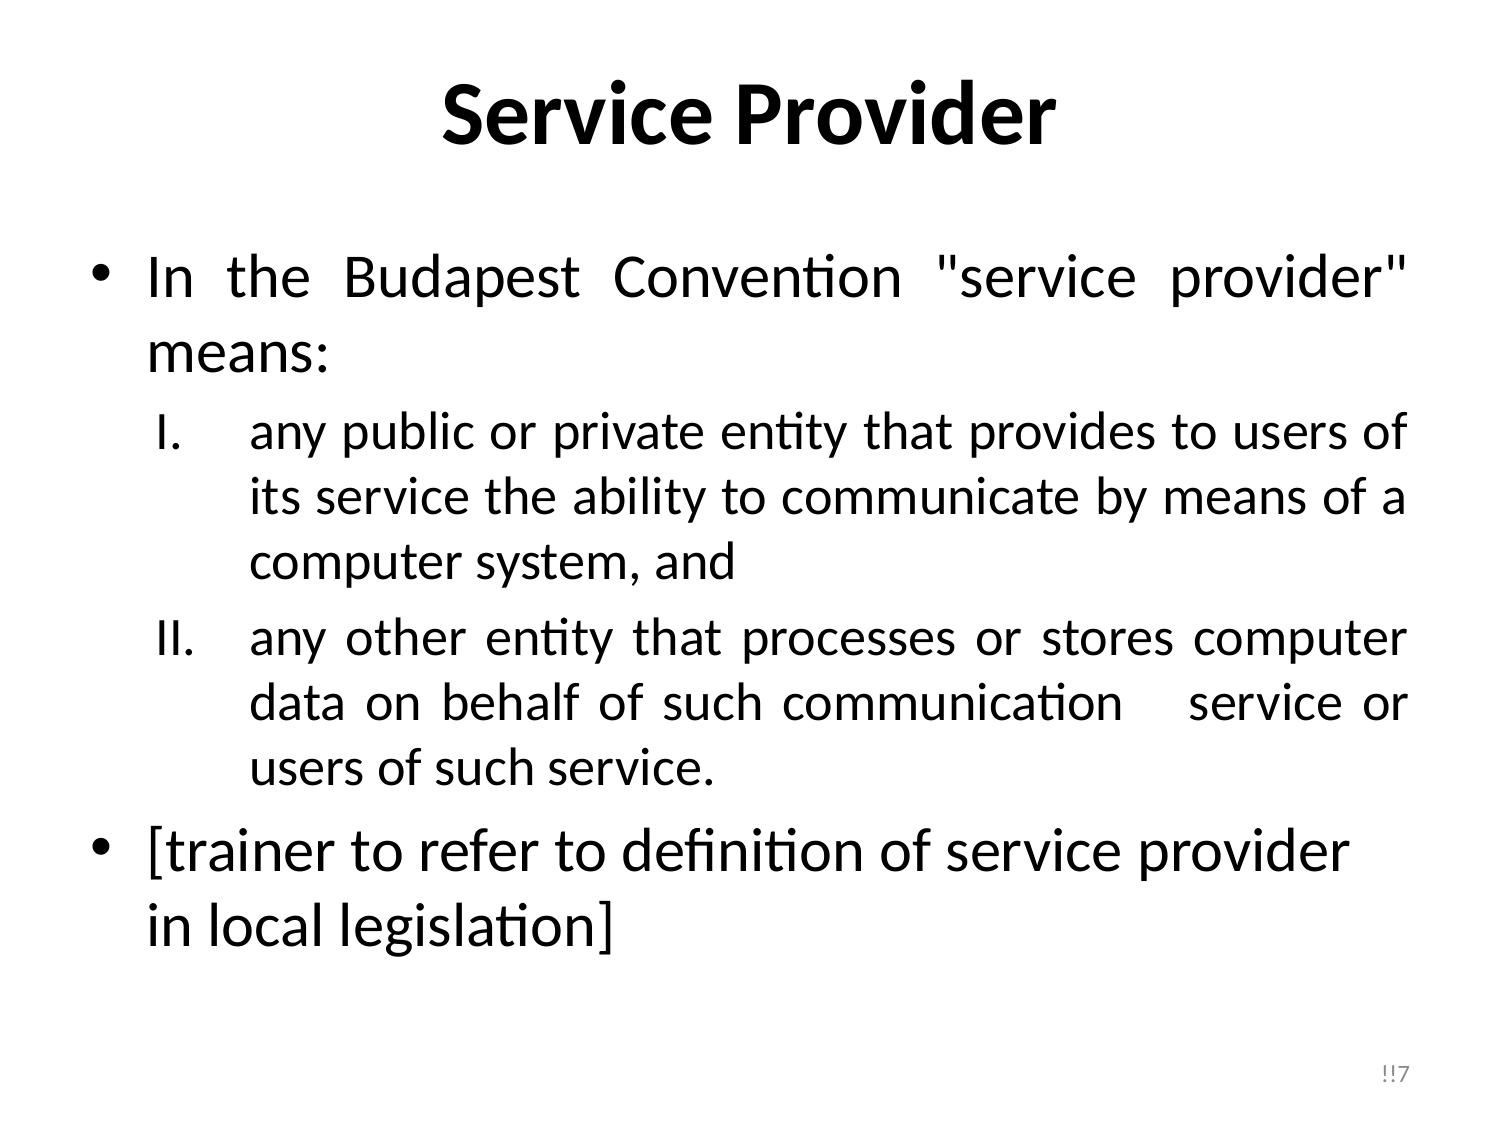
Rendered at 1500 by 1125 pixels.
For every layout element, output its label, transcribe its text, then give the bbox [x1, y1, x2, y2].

list In the Budapest Convention "service provider" means: any public or private entity that provides to users of its service the ability to communicate by means of a computer system, and any other entity that processes or stores computer data on behalf of such communication service or users of such service. [trainer to refer to definition of service provider in local legislation] [75, 233, 1425, 1103]
slide_number !!7 [1074, 1042, 1425, 1103]
title Service Provider [75, 45, 1425, 233]
